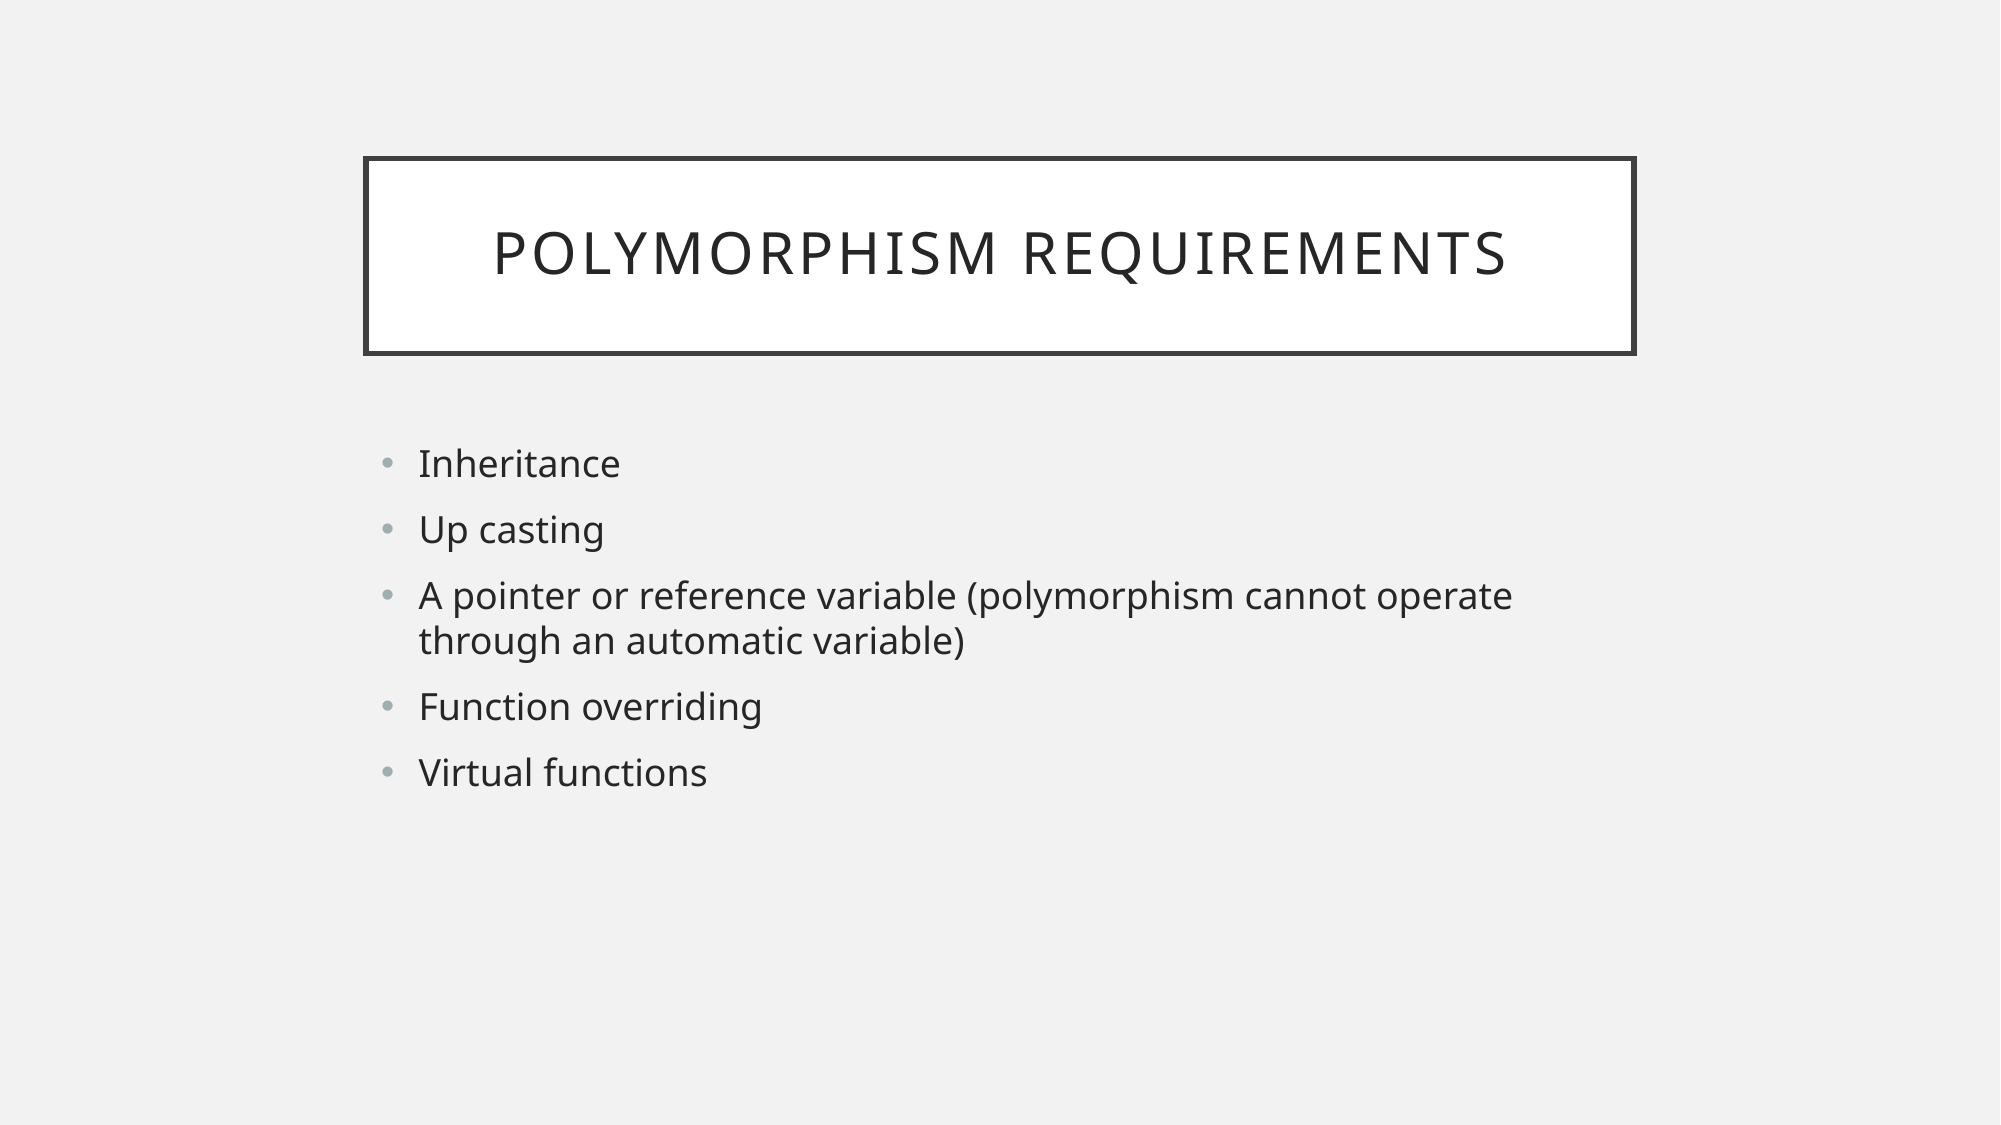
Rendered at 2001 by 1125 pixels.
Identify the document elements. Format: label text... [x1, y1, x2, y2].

list Inheritance Up casting A pointer or reference variable (polymorphism cannot operate through an automatic variable) Function overriding Virtual functions [366, 432, 1634, 942]
title Polymorphism Requirements [363, 156, 1637, 356]
